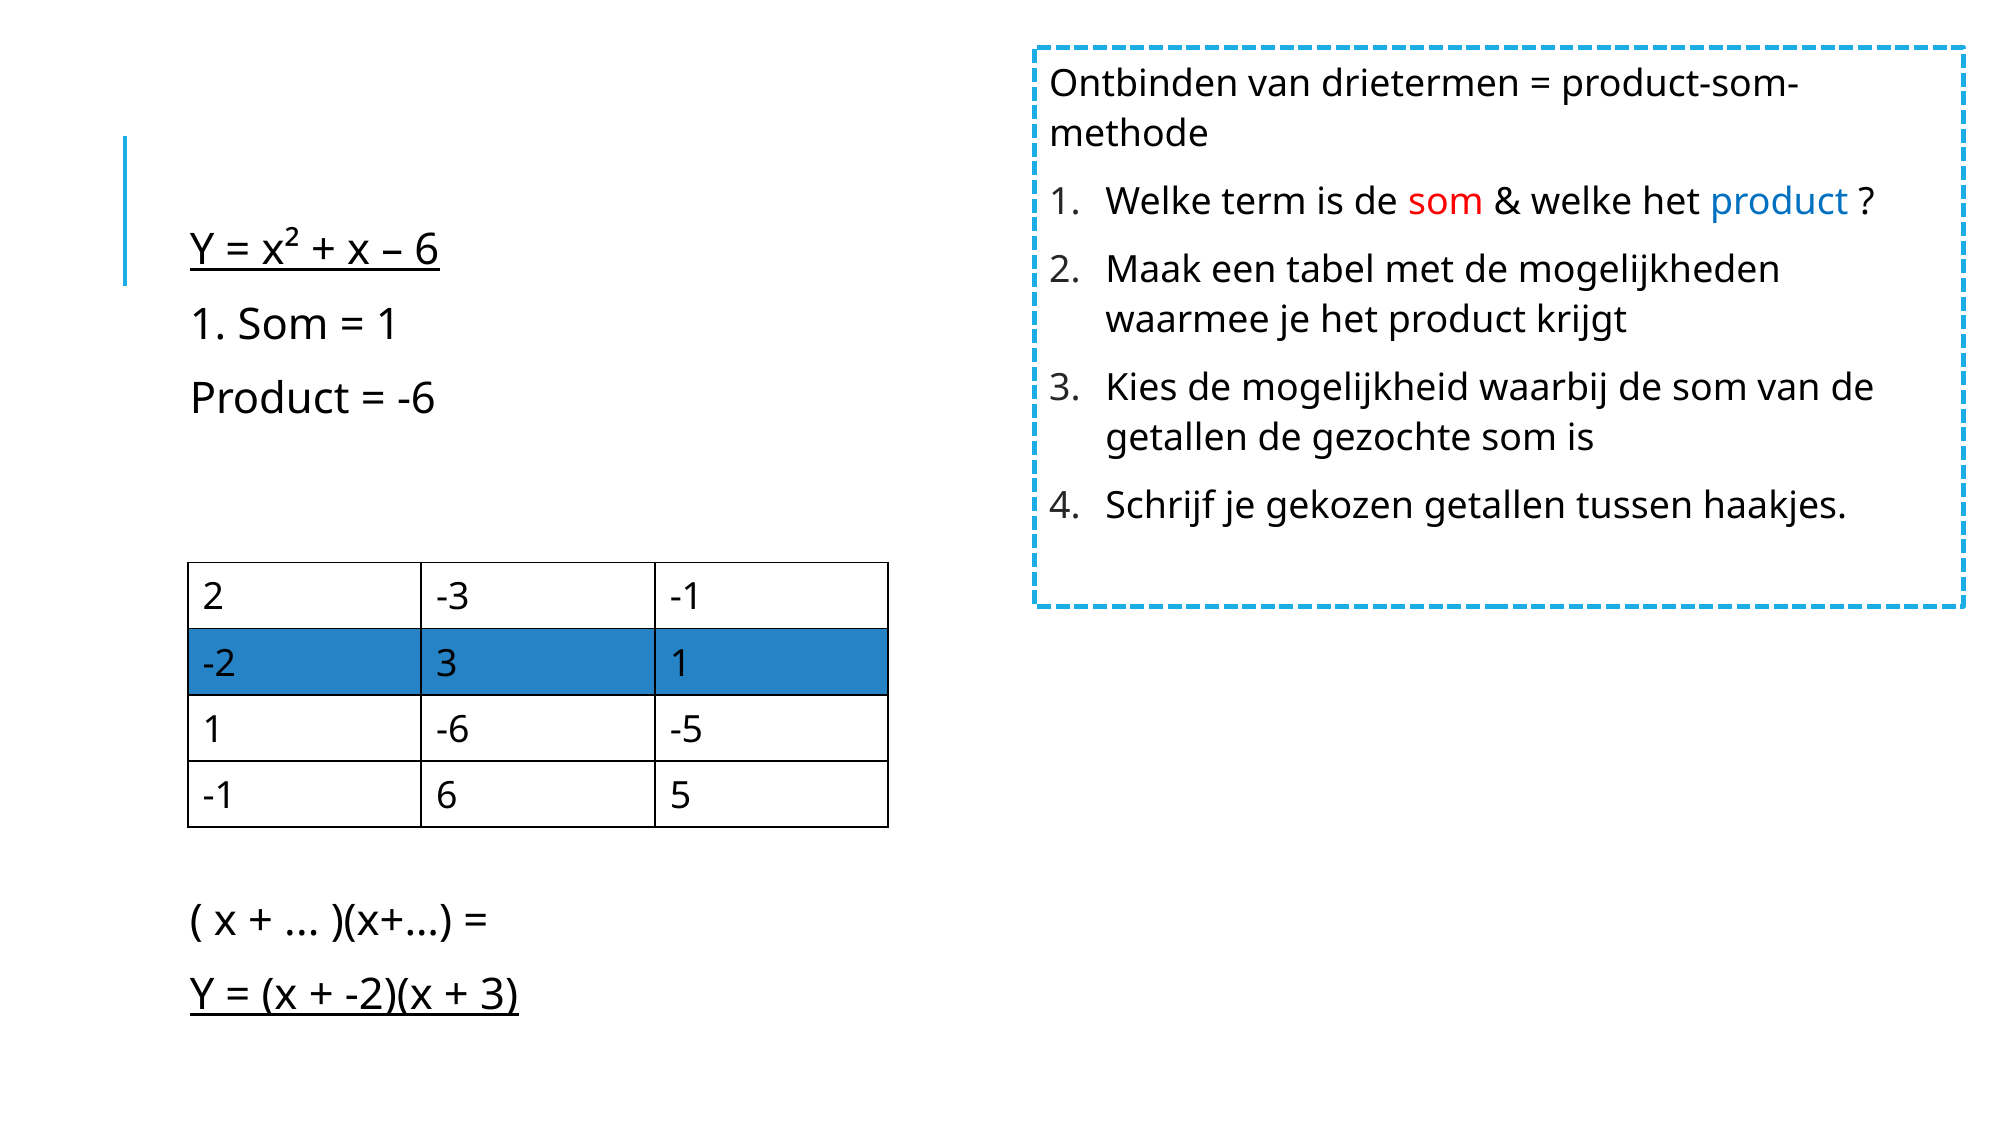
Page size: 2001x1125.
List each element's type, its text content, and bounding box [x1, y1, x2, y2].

table_cell 6 [422, 762, 654, 826]
table_cell -5 [656, 696, 887, 760]
table_cell -2 [189, 629, 420, 694]
table_cell 3 [422, 629, 654, 694]
text_box Ontbinden van drietermen = product-som-methode Welke term is de som & welke het product ? Maak een tabel met de mogelijkheden waarmee je het product krijgt Kies de mogelijkheid waarbij de som van de getallen de gezochte som is Schrijf je gekozen getallen tussen haakjes. [1034, 47, 1964, 607]
table_cell 5 [656, 762, 887, 826]
list Y = x² + x – 6 1. Som = 1 Product = -6 ( x + ... )(x+…) = Y = (x + -2)(x + 3) [168, 219, 1763, 1035]
table_cell 1 [656, 629, 887, 694]
table_header -1 [656, 563, 887, 628]
table_header -3 [422, 563, 654, 628]
table_cell -6 [422, 696, 654, 760]
table_cell 1 [189, 696, 420, 760]
table_cell -1 [189, 762, 420, 826]
table_header 2 [189, 563, 420, 628]
